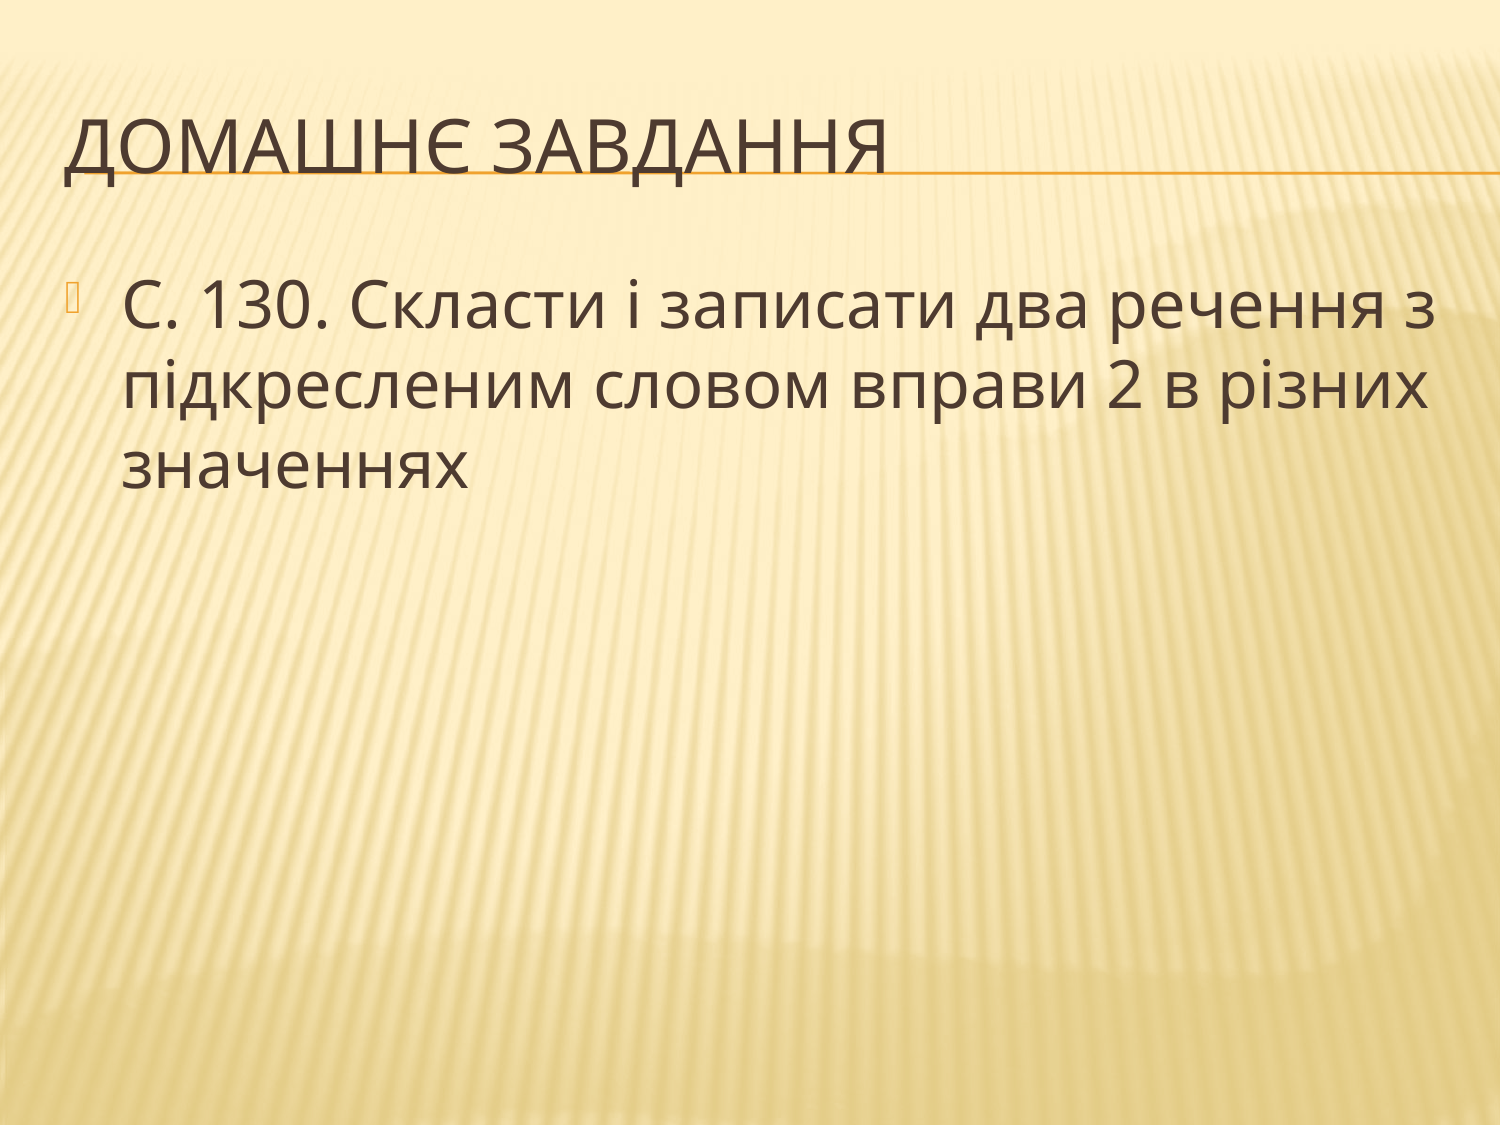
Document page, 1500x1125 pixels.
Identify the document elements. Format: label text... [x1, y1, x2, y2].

title Домашнє завдання [50, 75, 1475, 213]
list С. 130. Скласти і записати два речення з підкресленим словом вправи 2 в різних значеннях [50, 254, 1475, 998]
